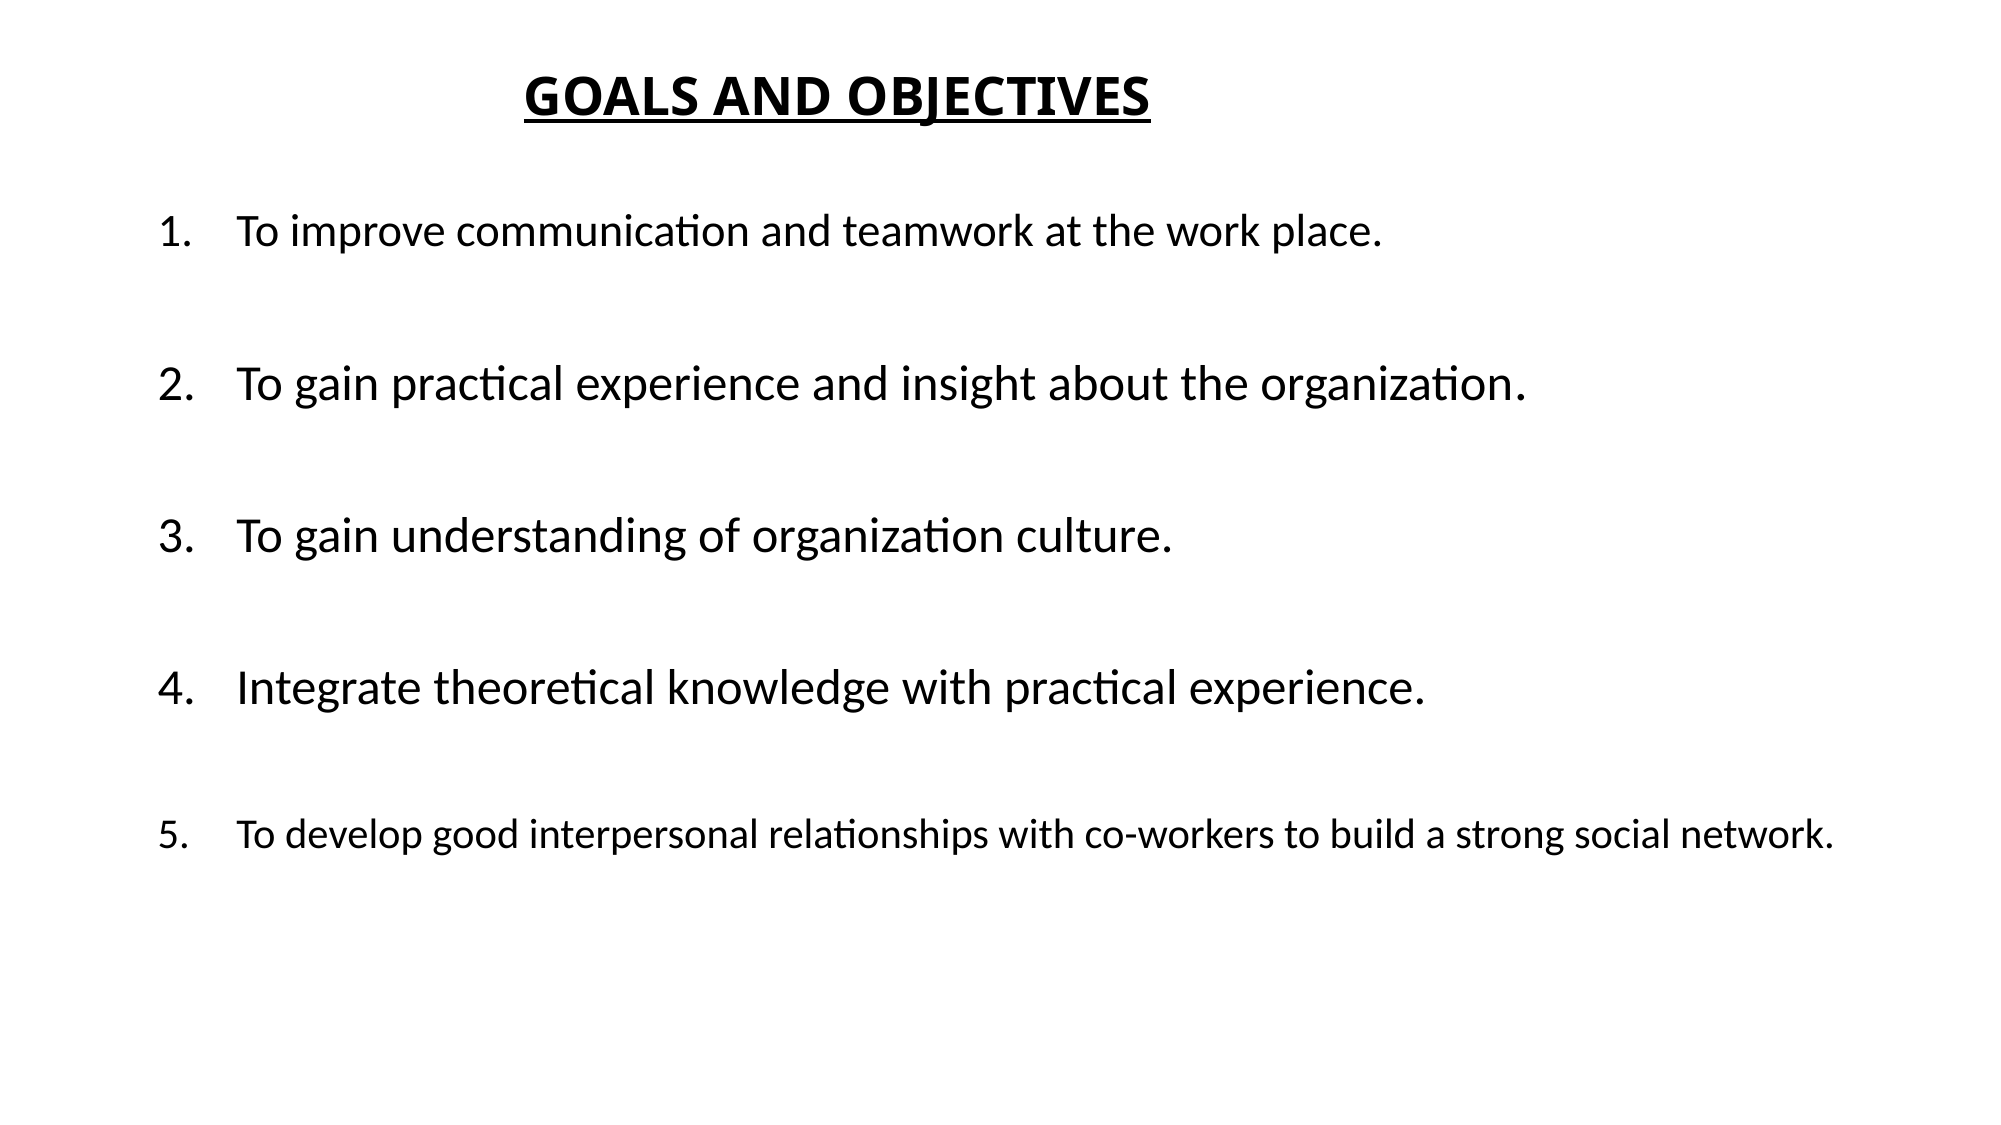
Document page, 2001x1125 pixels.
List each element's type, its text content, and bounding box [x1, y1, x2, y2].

title GOALS AND OBJECTIVES [508, 61, 1626, 198]
list To improve communication and teamwork at the work place. To gain practical experience and insight about the organization. To gain understanding of organization culture. Integrate theoretical knowledge with practical experience. To develop good interpersonal relationships with co-workers to build a strong social network. [142, 198, 1868, 913]
